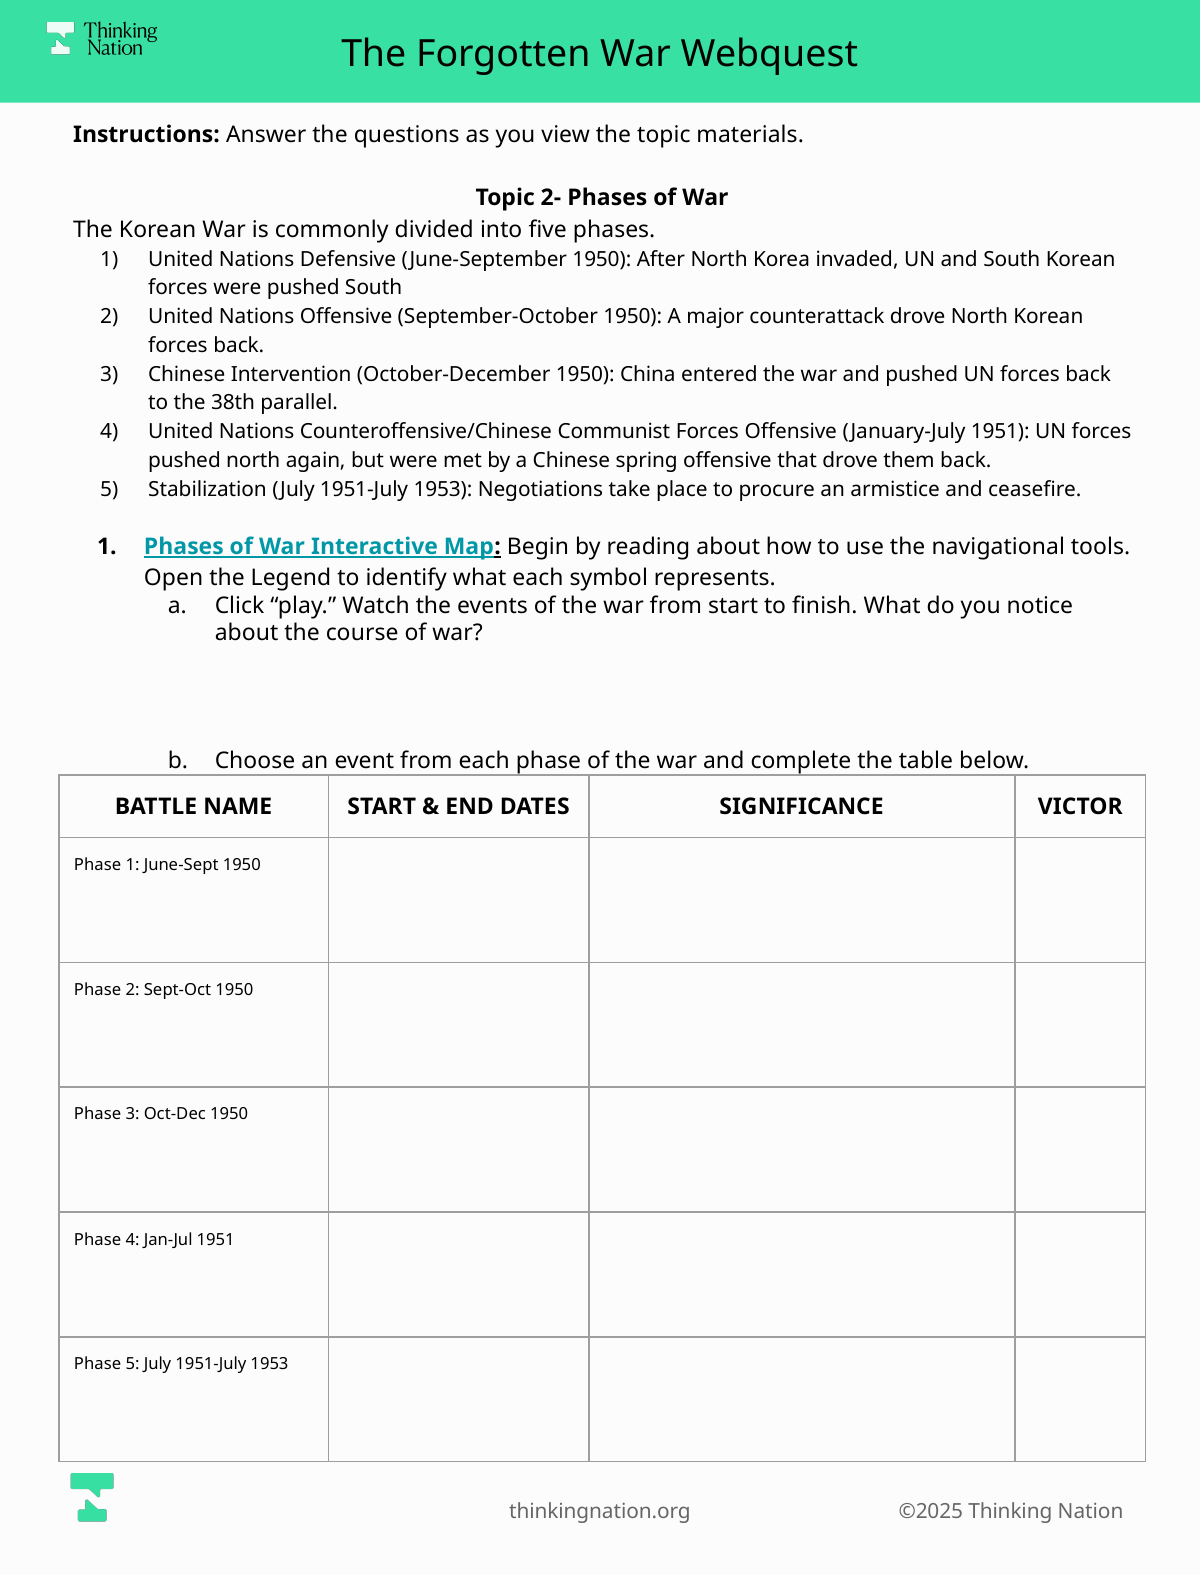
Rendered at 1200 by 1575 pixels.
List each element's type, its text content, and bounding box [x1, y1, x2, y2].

table_cell Phase 1: June-Sept 1950 [60, 838, 328, 962]
table_cell [1016, 963, 1145, 1086]
table_cell Phase 4: Jan-Jul 1951 [60, 1213, 328, 1336]
text_box thinkingnation.org [457, 1483, 742, 1532]
table_cell [1016, 838, 1145, 962]
table_cell [329, 1213, 588, 1336]
table_header BATTLE NAME [60, 776, 328, 837]
table_cell [590, 1088, 1014, 1211]
table_cell [590, 1213, 1014, 1336]
table_cell [1016, 1338, 1145, 1461]
table_cell [590, 838, 1014, 962]
table_cell [1016, 1213, 1145, 1336]
table_cell [329, 1088, 588, 1211]
table_cell [590, 963, 1014, 1086]
table_header START & END DATES [329, 776, 588, 837]
text_box The Forgotten War Webquest [0, 0, 1200, 103]
table_cell [590, 1338, 1014, 1461]
table_cell Phase 2: Sept-Oct 1950 [60, 963, 328, 1086]
picture [58, 1463, 126, 1531]
table_cell [329, 838, 588, 962]
table_cell [1016, 1088, 1145, 1211]
table_cell Phase 3: Oct-Dec 1950 [60, 1088, 328, 1211]
table_cell Phase 5: July 1951-July 1953 [60, 1338, 328, 1461]
table_cell [329, 1338, 588, 1461]
text_box ©2025 Thinking Nation [854, 1483, 1139, 1532]
picture [34, 11, 162, 65]
table_header SIGNIFICANCE [590, 776, 1014, 837]
table_header VICTOR [1016, 776, 1145, 837]
text_box Instructions: Answer the questions as you view the topic materials. Topic 2- Phases of War The Korean War is commonly divided into five phases. United Nations Defensive (June-September 1950): After North Korea invaded, UN and South Korean forces were pushed South United Nations Offensive (September-October 1950): A major counterattack drove North Korean forces back. Chinese Intervention (October-December 1950): China entered the war and pushed UN forces back to the 38th parallel. United Nations Counteroffensive/Chinese Communist Forces Offensive (January-July 1951): UN forces pushed north again, but were met by a Chinese spring offensive that drove them back. Stabilization (July 1951-July 1953): Negotiations take place to procure an armistice and ceasefire. Phases of War Interactive Map: Begin by reading about how to use the navigational tools. Open the Legend to identify what each symbol represents. Click “play.” Watch the events of the war from start to finish. What do you notice about the course of war? Choose an event from each phase of the war and complete the table below. [58, 101, 1146, 774]
table_cell [329, 963, 588, 1086]
